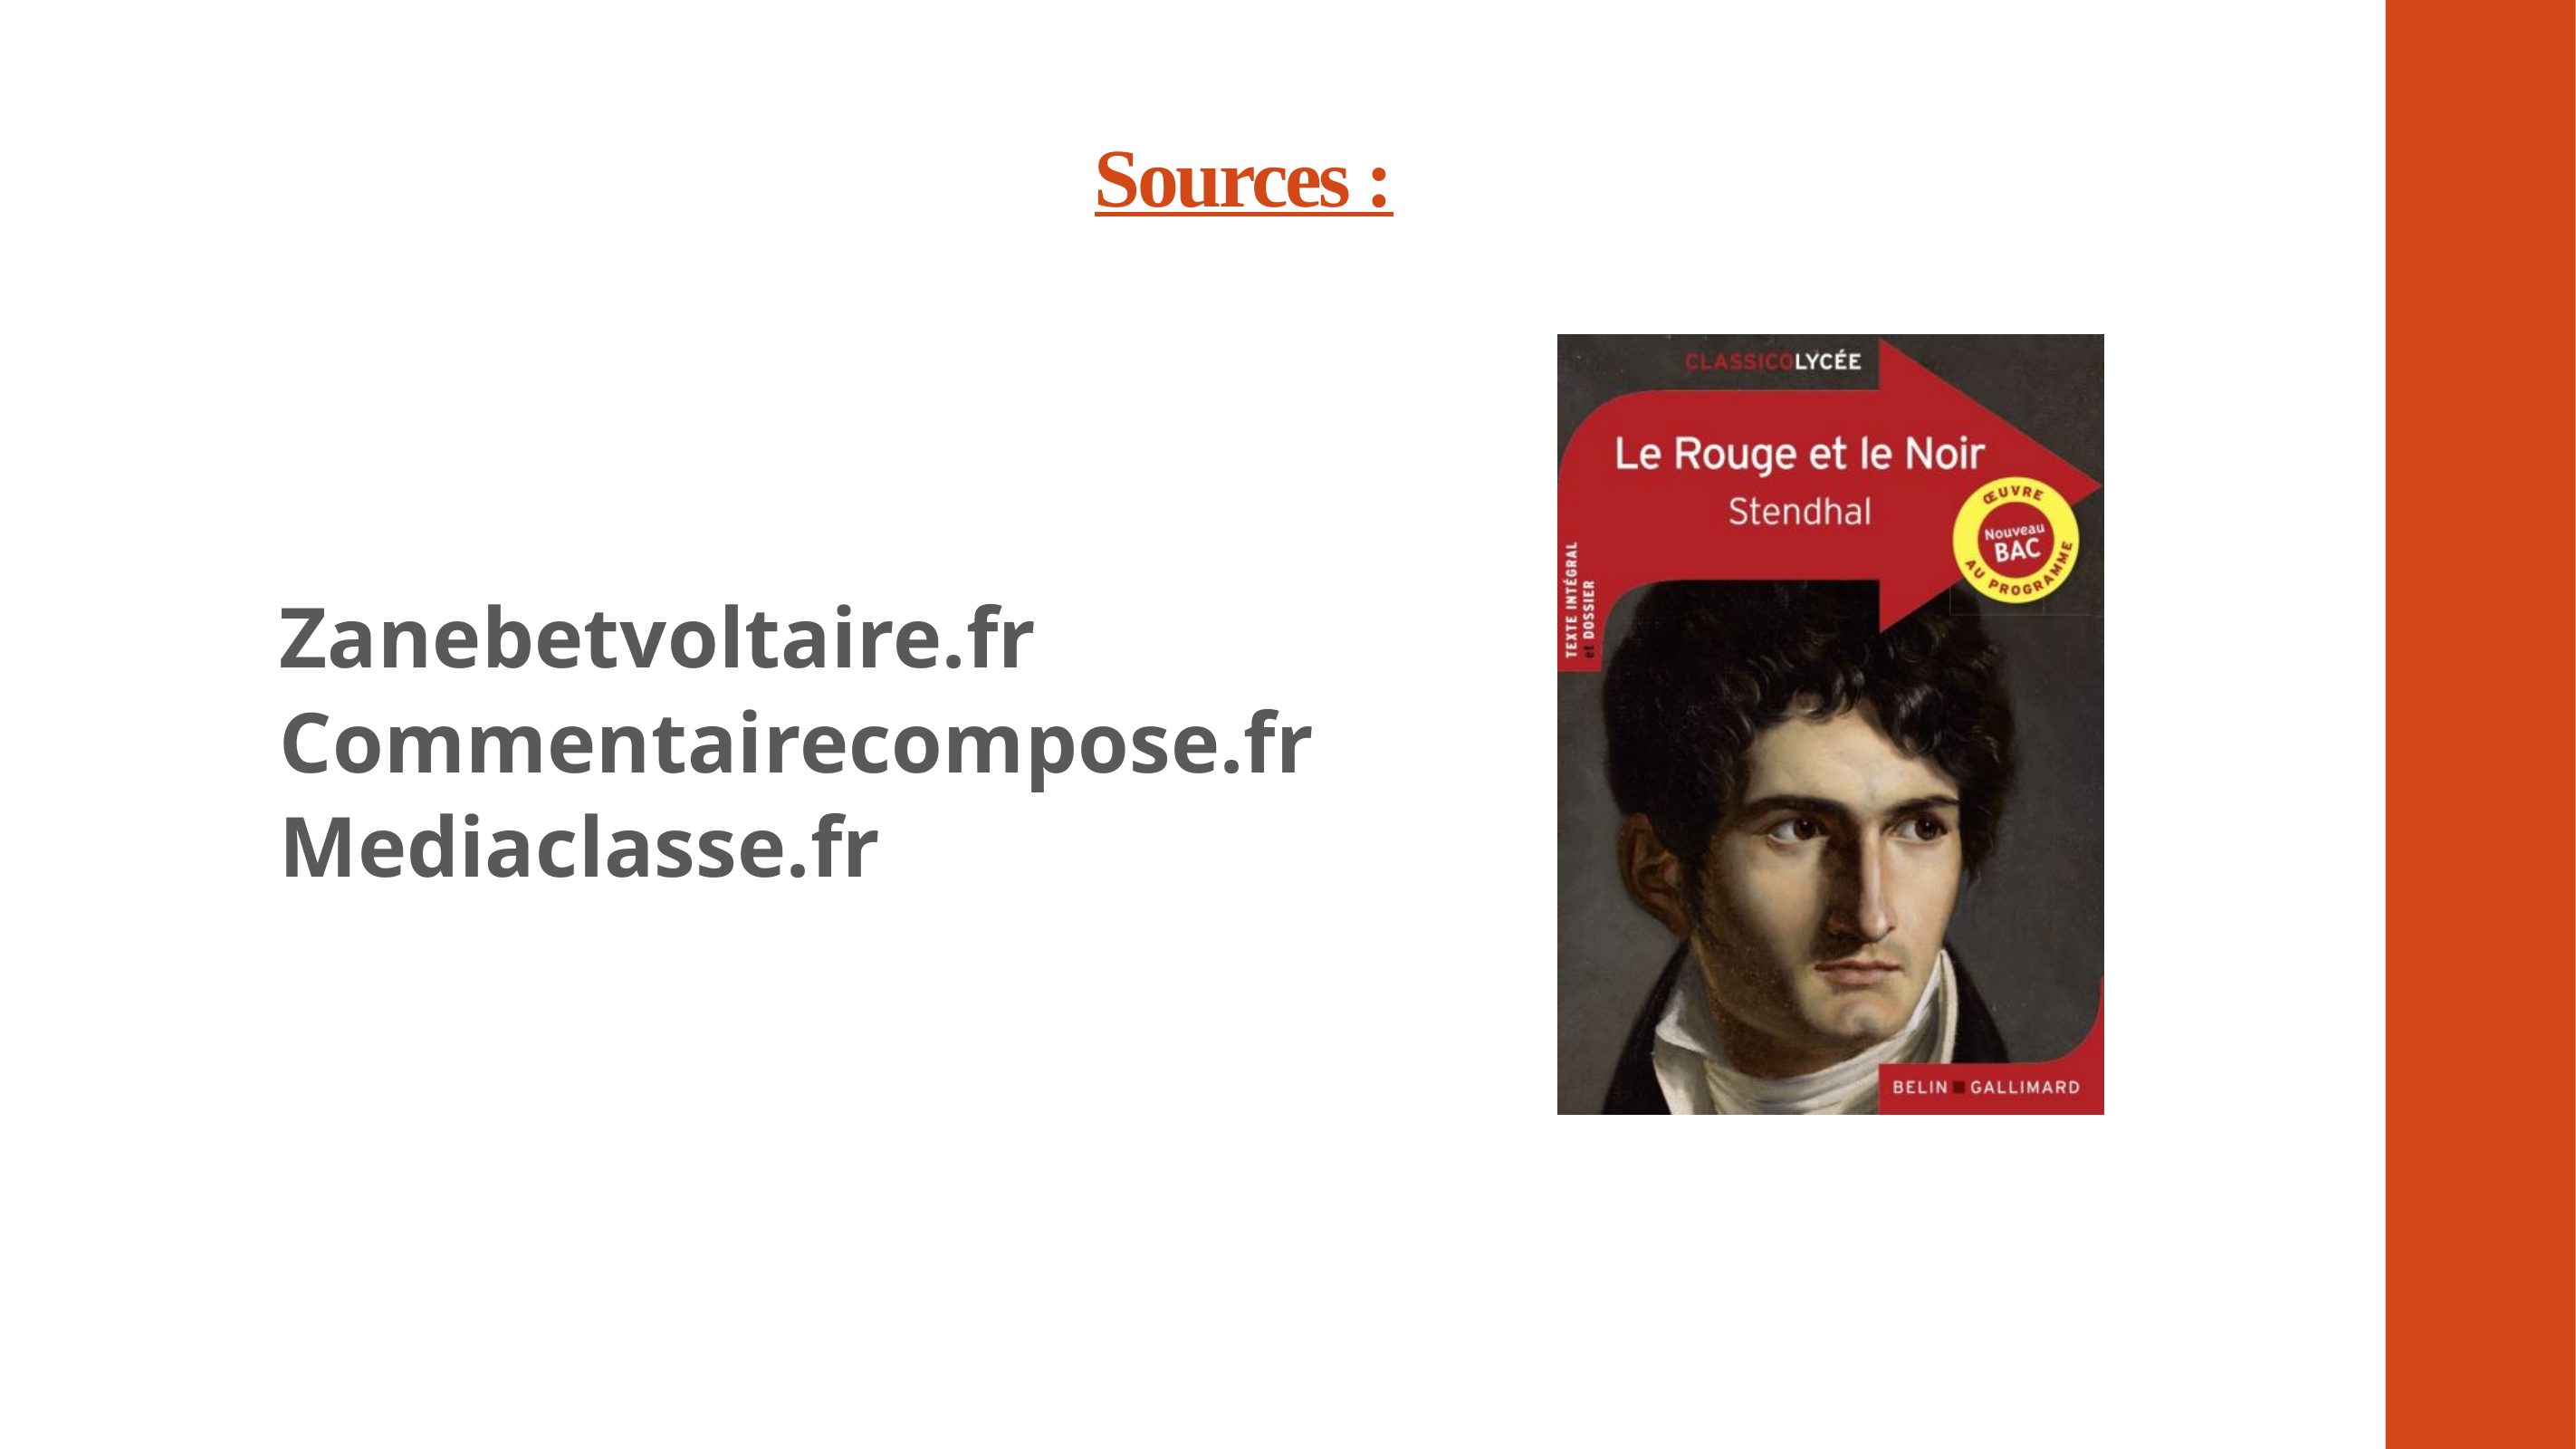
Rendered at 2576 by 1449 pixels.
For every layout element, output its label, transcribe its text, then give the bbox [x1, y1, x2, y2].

title Sources : [1080, 108, 1420, 233]
list Zanebetvoltaire.fr Commentairecompose.fr Mediaclasse.fr [265, 422, 1420, 1073]
picture [1557, 333, 2105, 1116]
